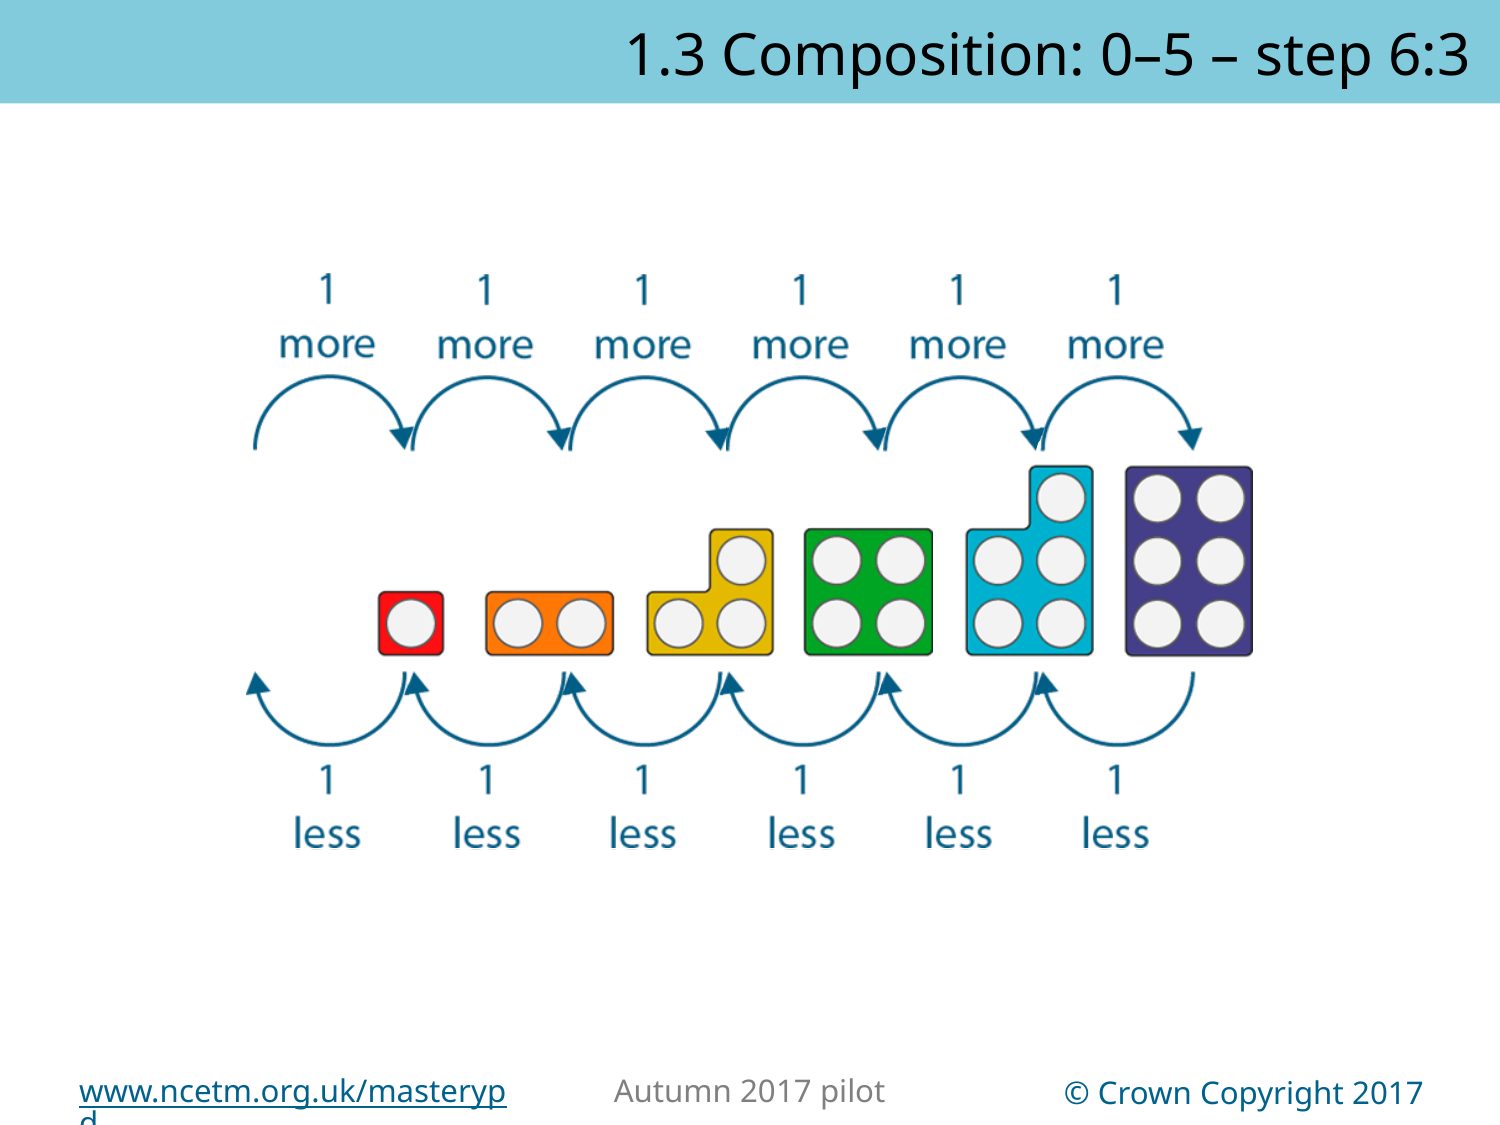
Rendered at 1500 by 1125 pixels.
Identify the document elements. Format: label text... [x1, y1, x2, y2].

list 1.3 Composition: 0–5 – step 6:3 [0, 0, 1500, 104]
picture [243, 265, 1257, 860]
